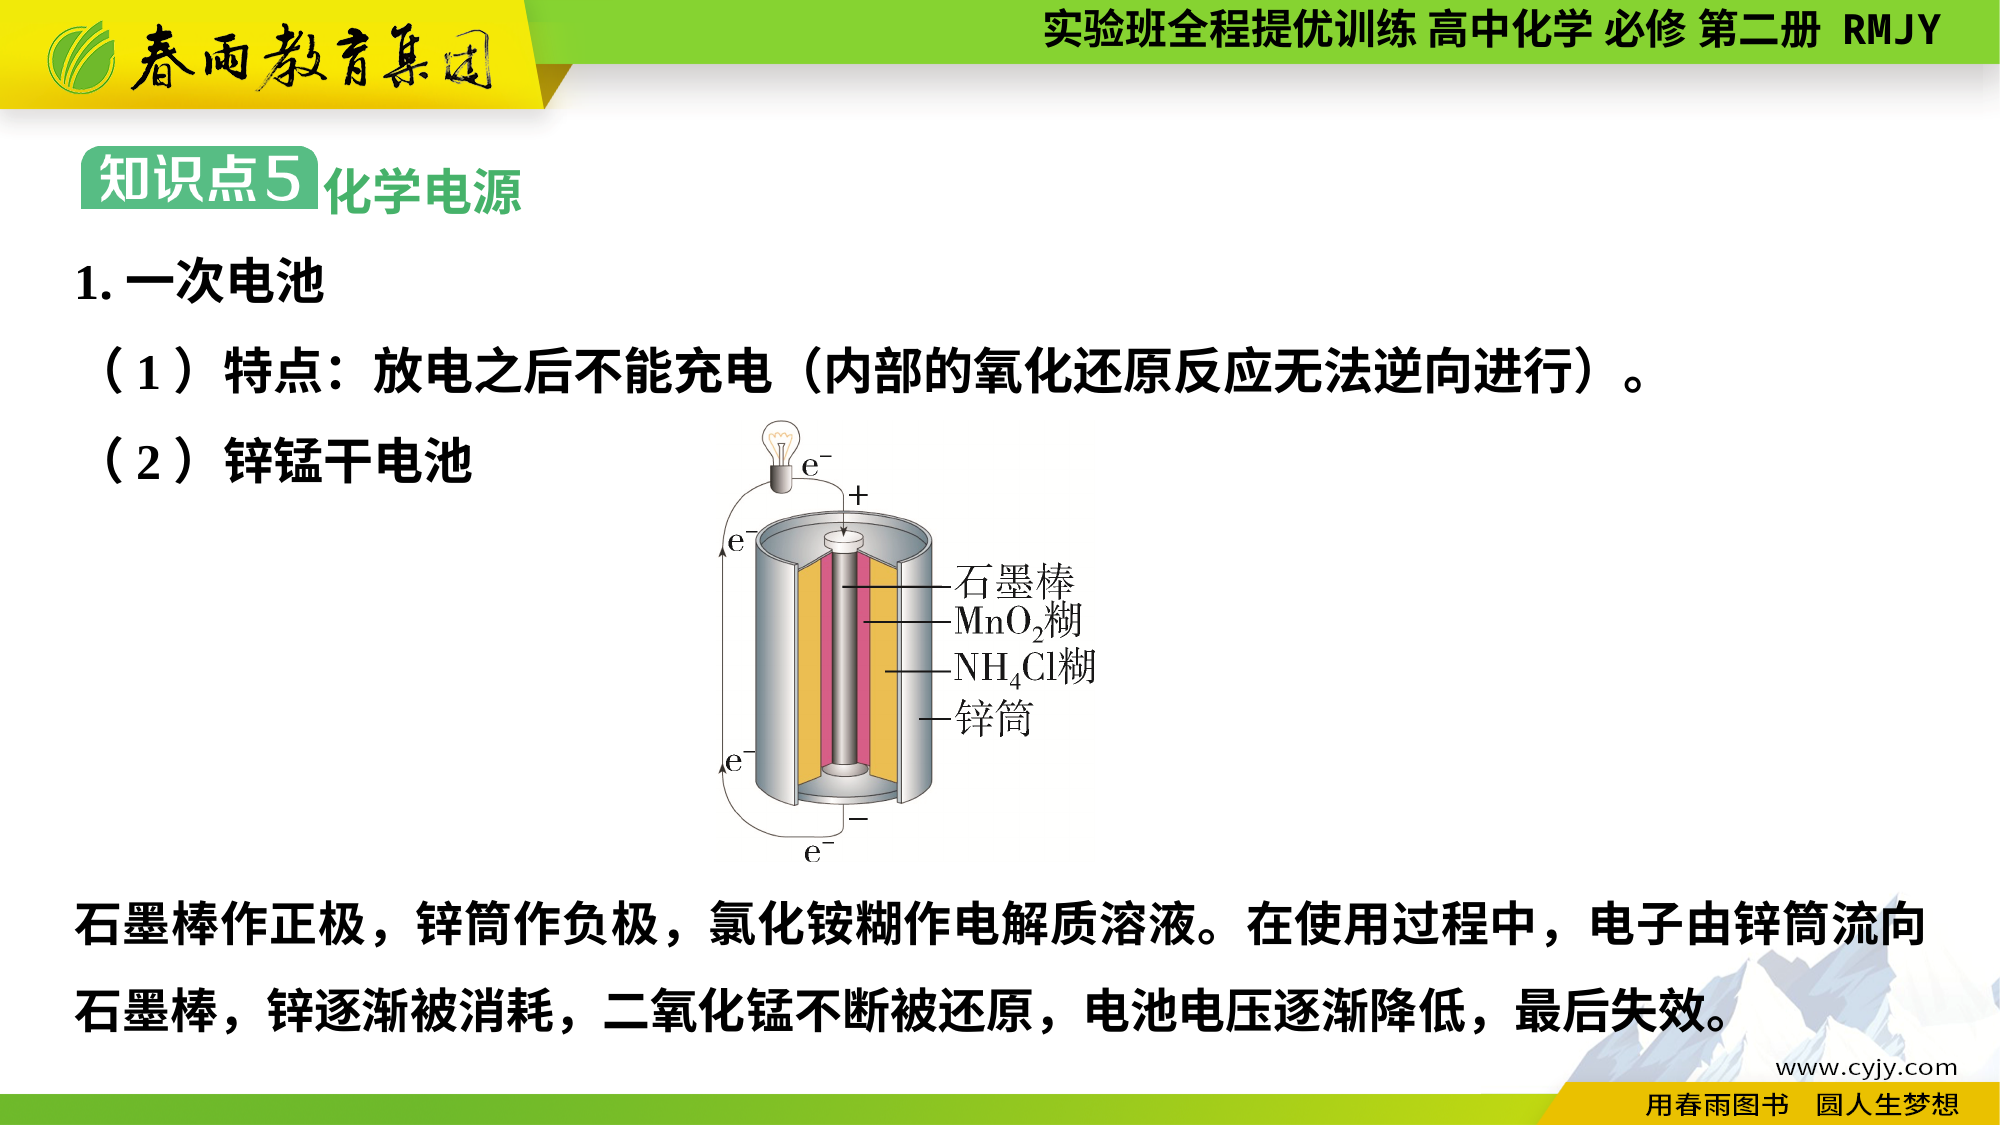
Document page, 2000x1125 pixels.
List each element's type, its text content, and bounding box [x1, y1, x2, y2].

picture [0, 0, 2000, 1125]
text_box 石墨棒作正极，锌筒作负极，氯化铵糊作电解质溶液。在使用过程中，电子由锌筒流向石墨棒，锌逐渐被消耗，二氧化锰不断被还原，电池电压逐渐降低，最后失效。 [59, 857, 1944, 1046]
list 化学电源 1.一次电池 （1）特点：放电之后不能充电（内部的氧化还原反应无法逆向进行）。 （2）锌锰干电池 [59, 122, 1944, 490]
